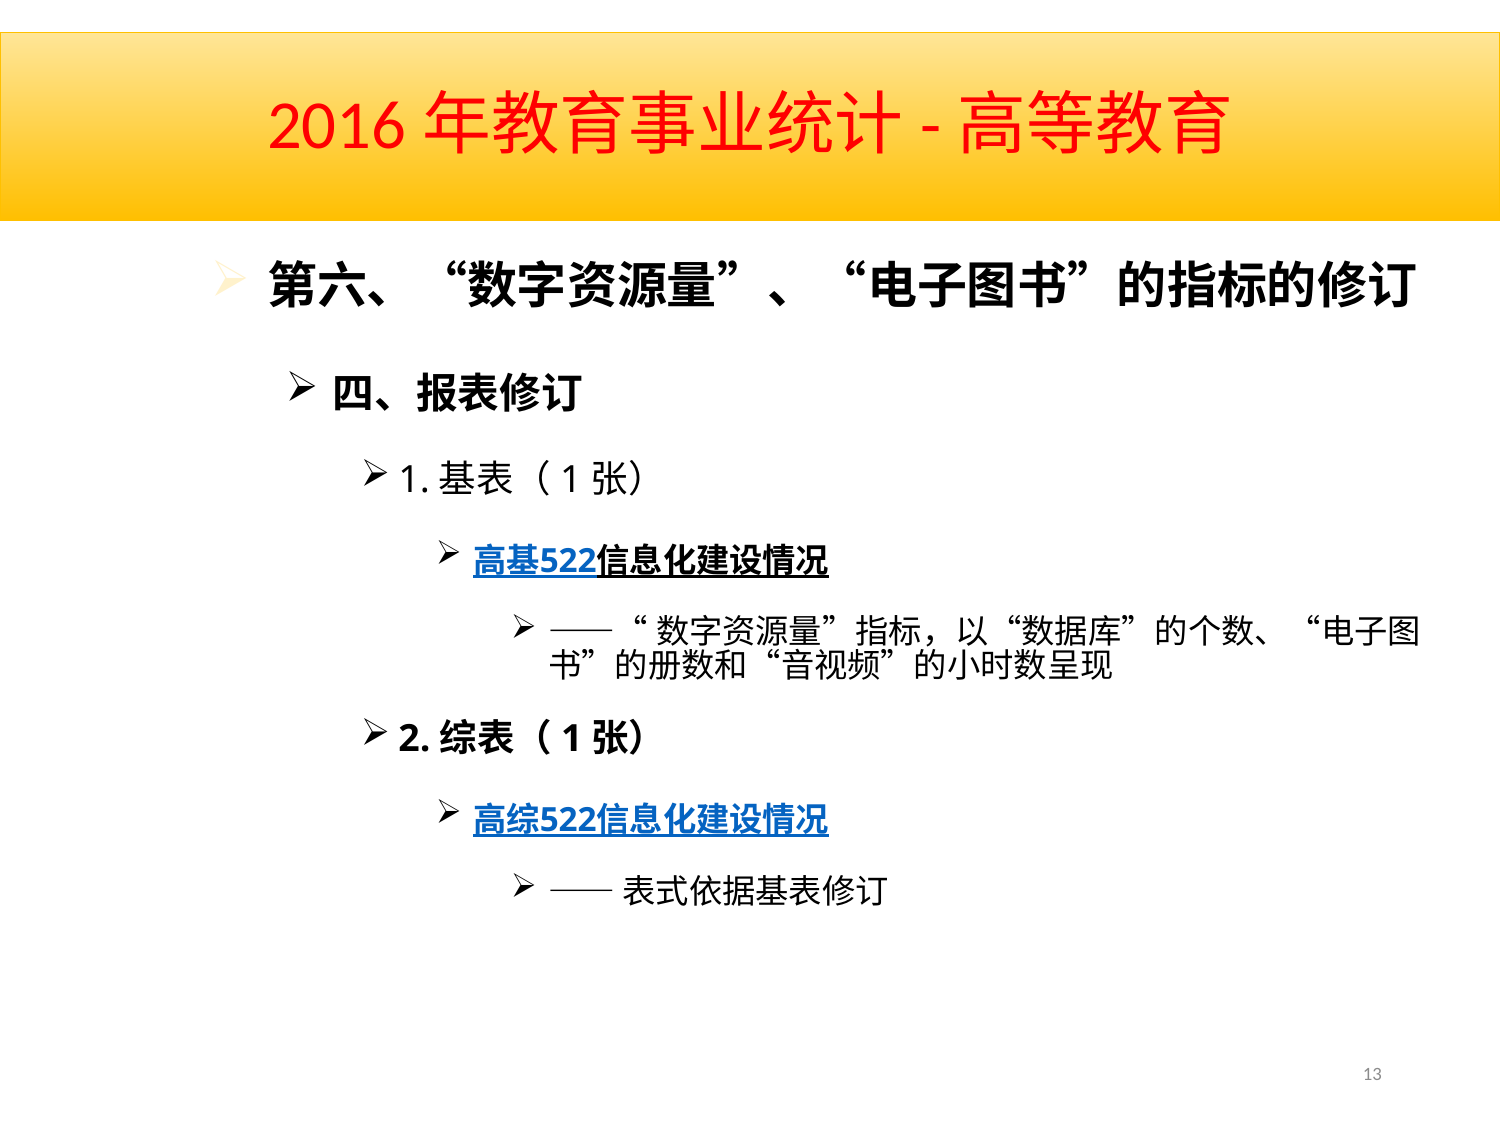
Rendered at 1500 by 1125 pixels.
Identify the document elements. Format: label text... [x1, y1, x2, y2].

text_box 第六、“数字资源量”、“电子图书”的指标的修订 四、报表修订 1.基表（1张） 高基522信息化建设情况 ——“数字资源量”指标，以“数据库”的个数、“电子图书”的册数和“音视频”的小时数呈现 2.综表（1张） 高综522信息化建设情况 ——表式依据基表修订 [195, 255, 1459, 1053]
title 2016年教育事业统计-高等教育 [0, 32, 1500, 221]
slide_number 13 [1059, 1042, 1397, 1103]
